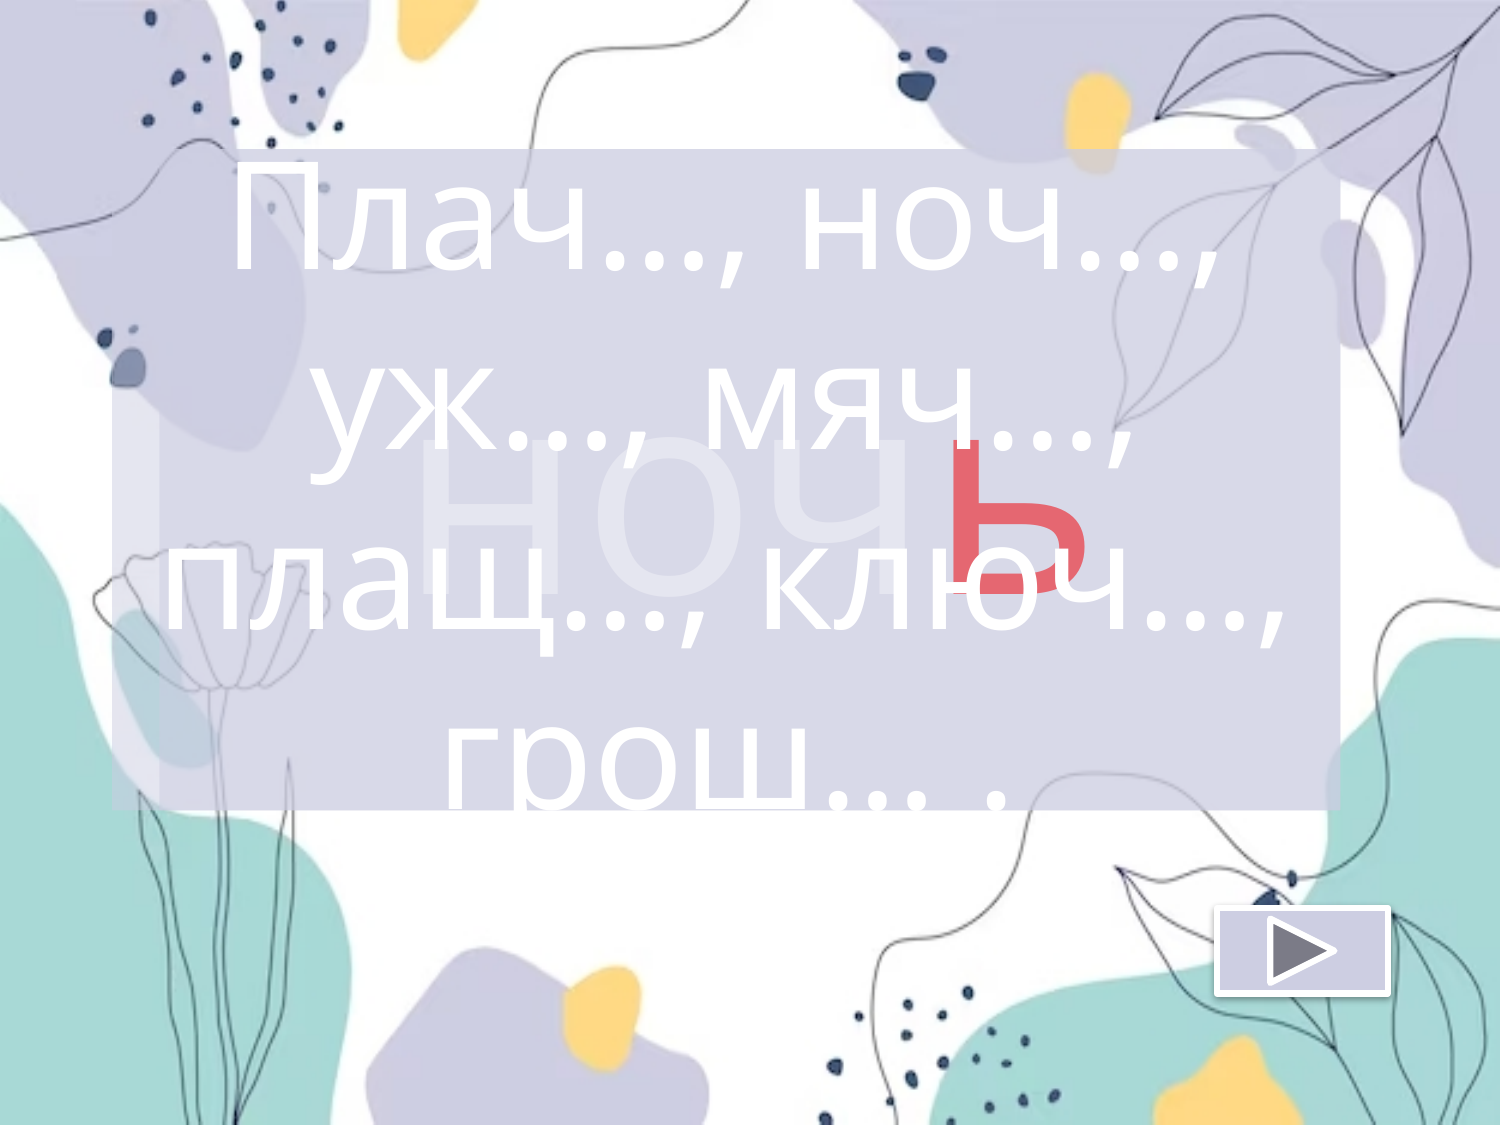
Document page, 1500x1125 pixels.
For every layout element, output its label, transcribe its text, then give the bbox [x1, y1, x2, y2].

picture [0, 0, 1500, 1125]
text_box Плач…, ноч…, уж…, мяч…, плащ…, ключ…, грош… . [110, 147, 1343, 813]
text_box [1214, 905, 1391, 997]
text_box [110, 147, 1012, 742]
